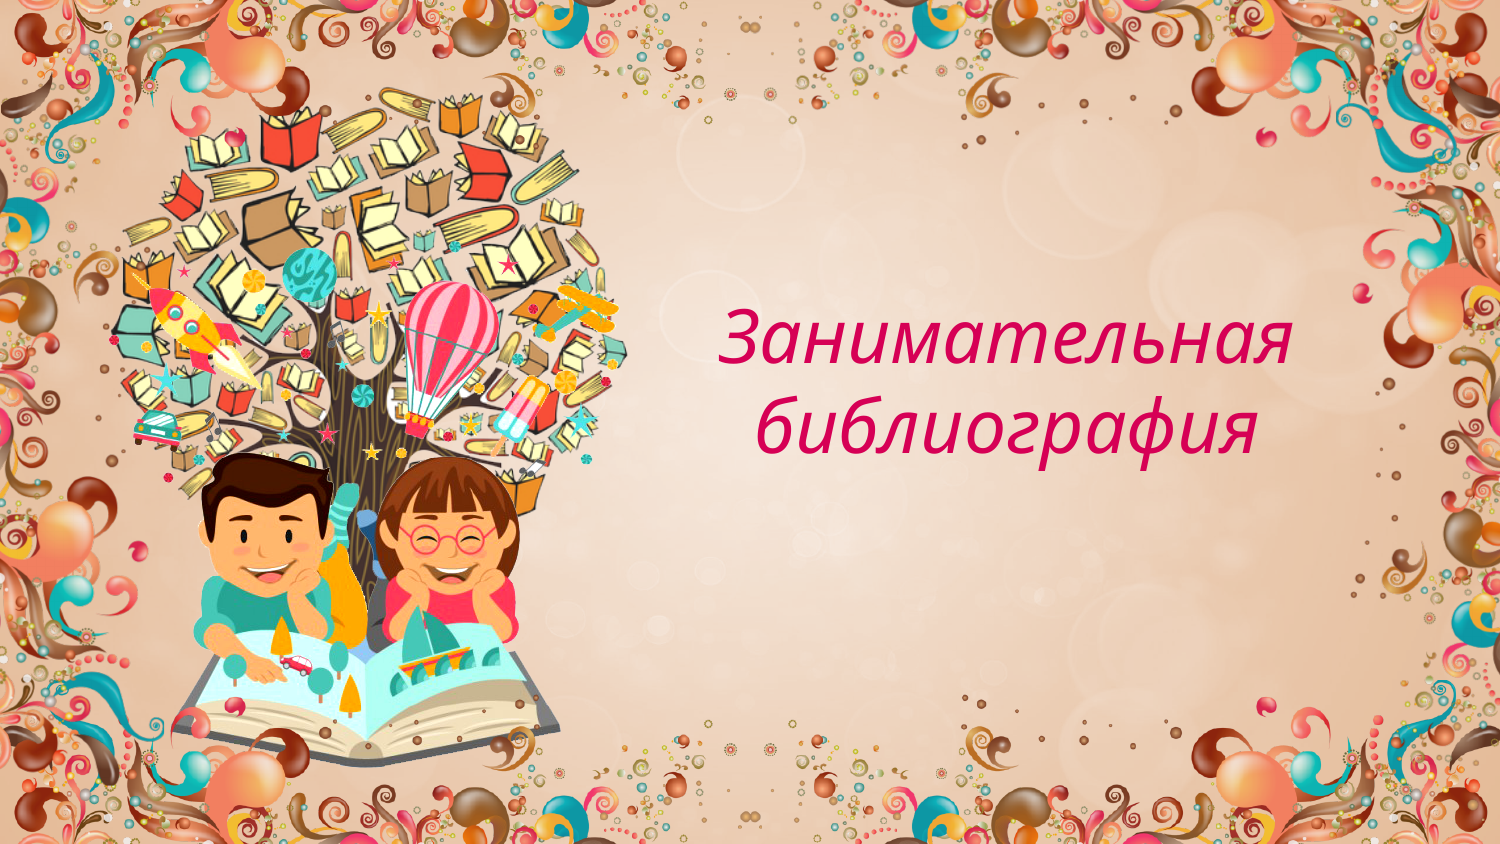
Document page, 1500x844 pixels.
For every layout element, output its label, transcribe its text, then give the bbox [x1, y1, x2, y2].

picture [739, 0, 1500, 820]
picture [0, 0, 1500, 844]
text_box Занимательная библиография [632, 281, 1383, 476]
